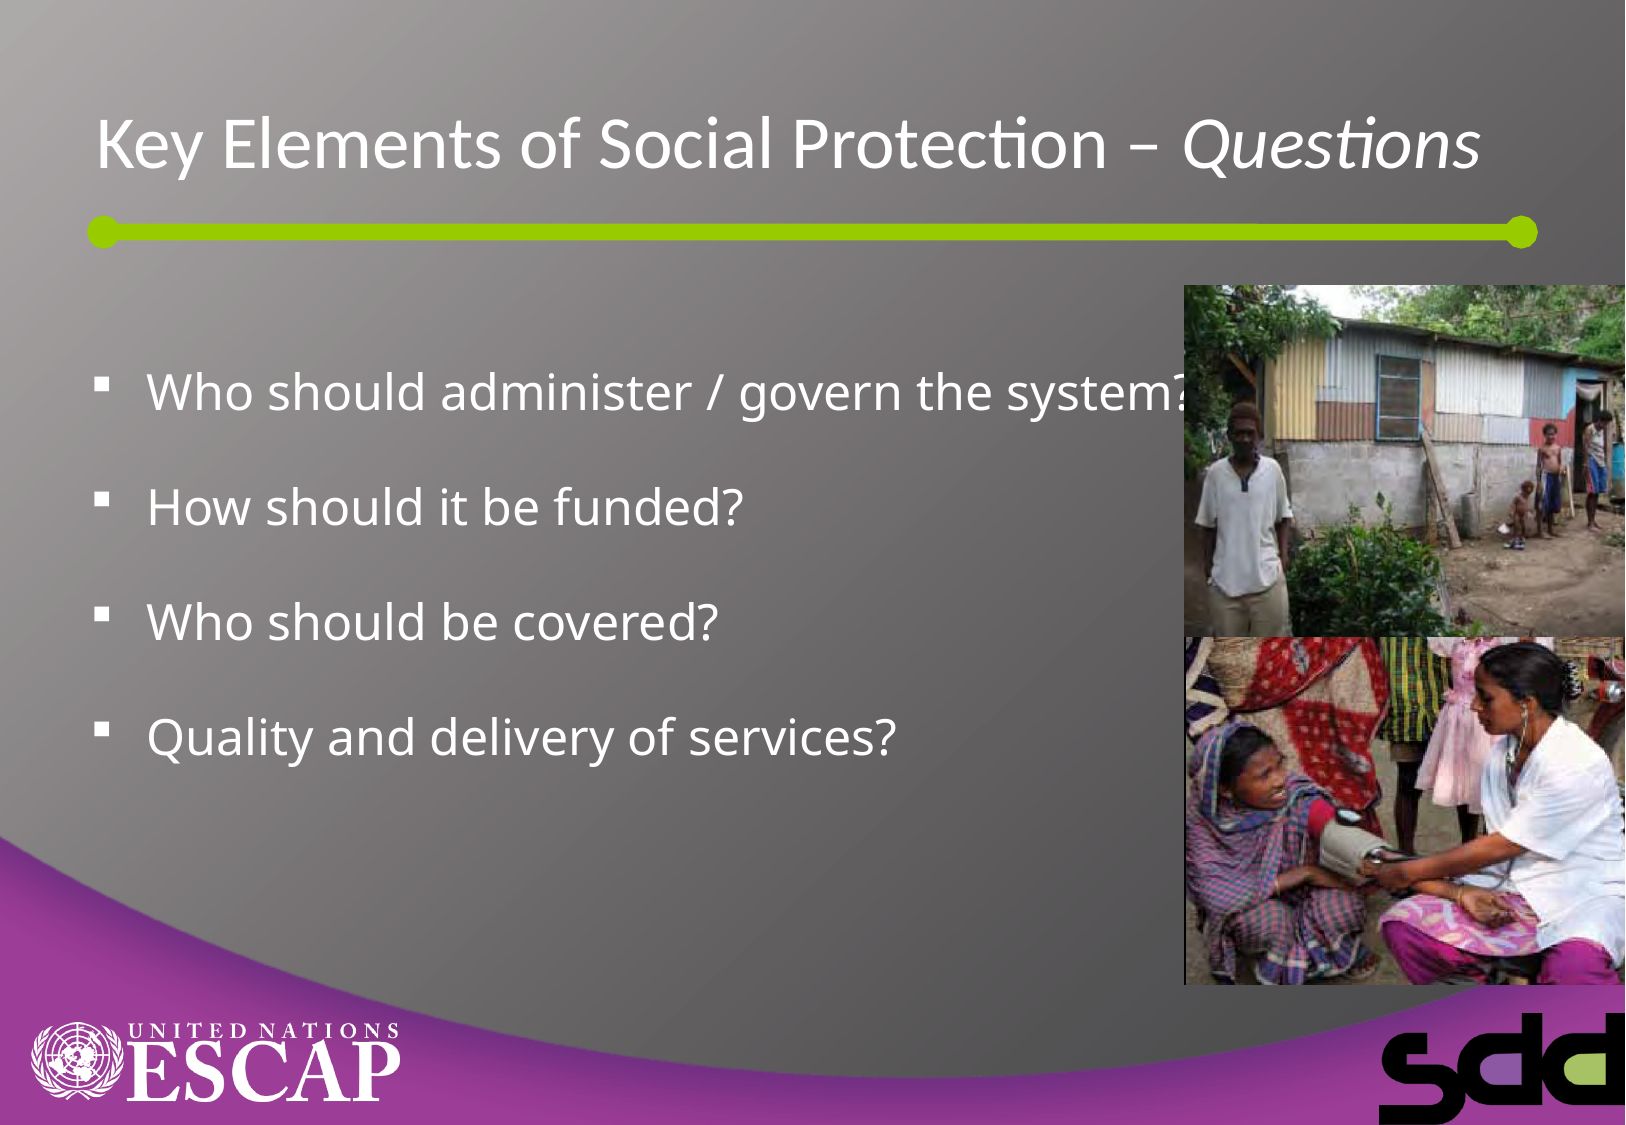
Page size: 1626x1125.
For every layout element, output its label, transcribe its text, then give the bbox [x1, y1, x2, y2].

title Key Elements of Social Protection – Questions [80, 44, 1546, 233]
picture [0, 0, 1625, 1125]
list Who should administer / govern the system? How should it be funded? Who should be covered? Quality and delivery of services? [75, 322, 1178, 957]
